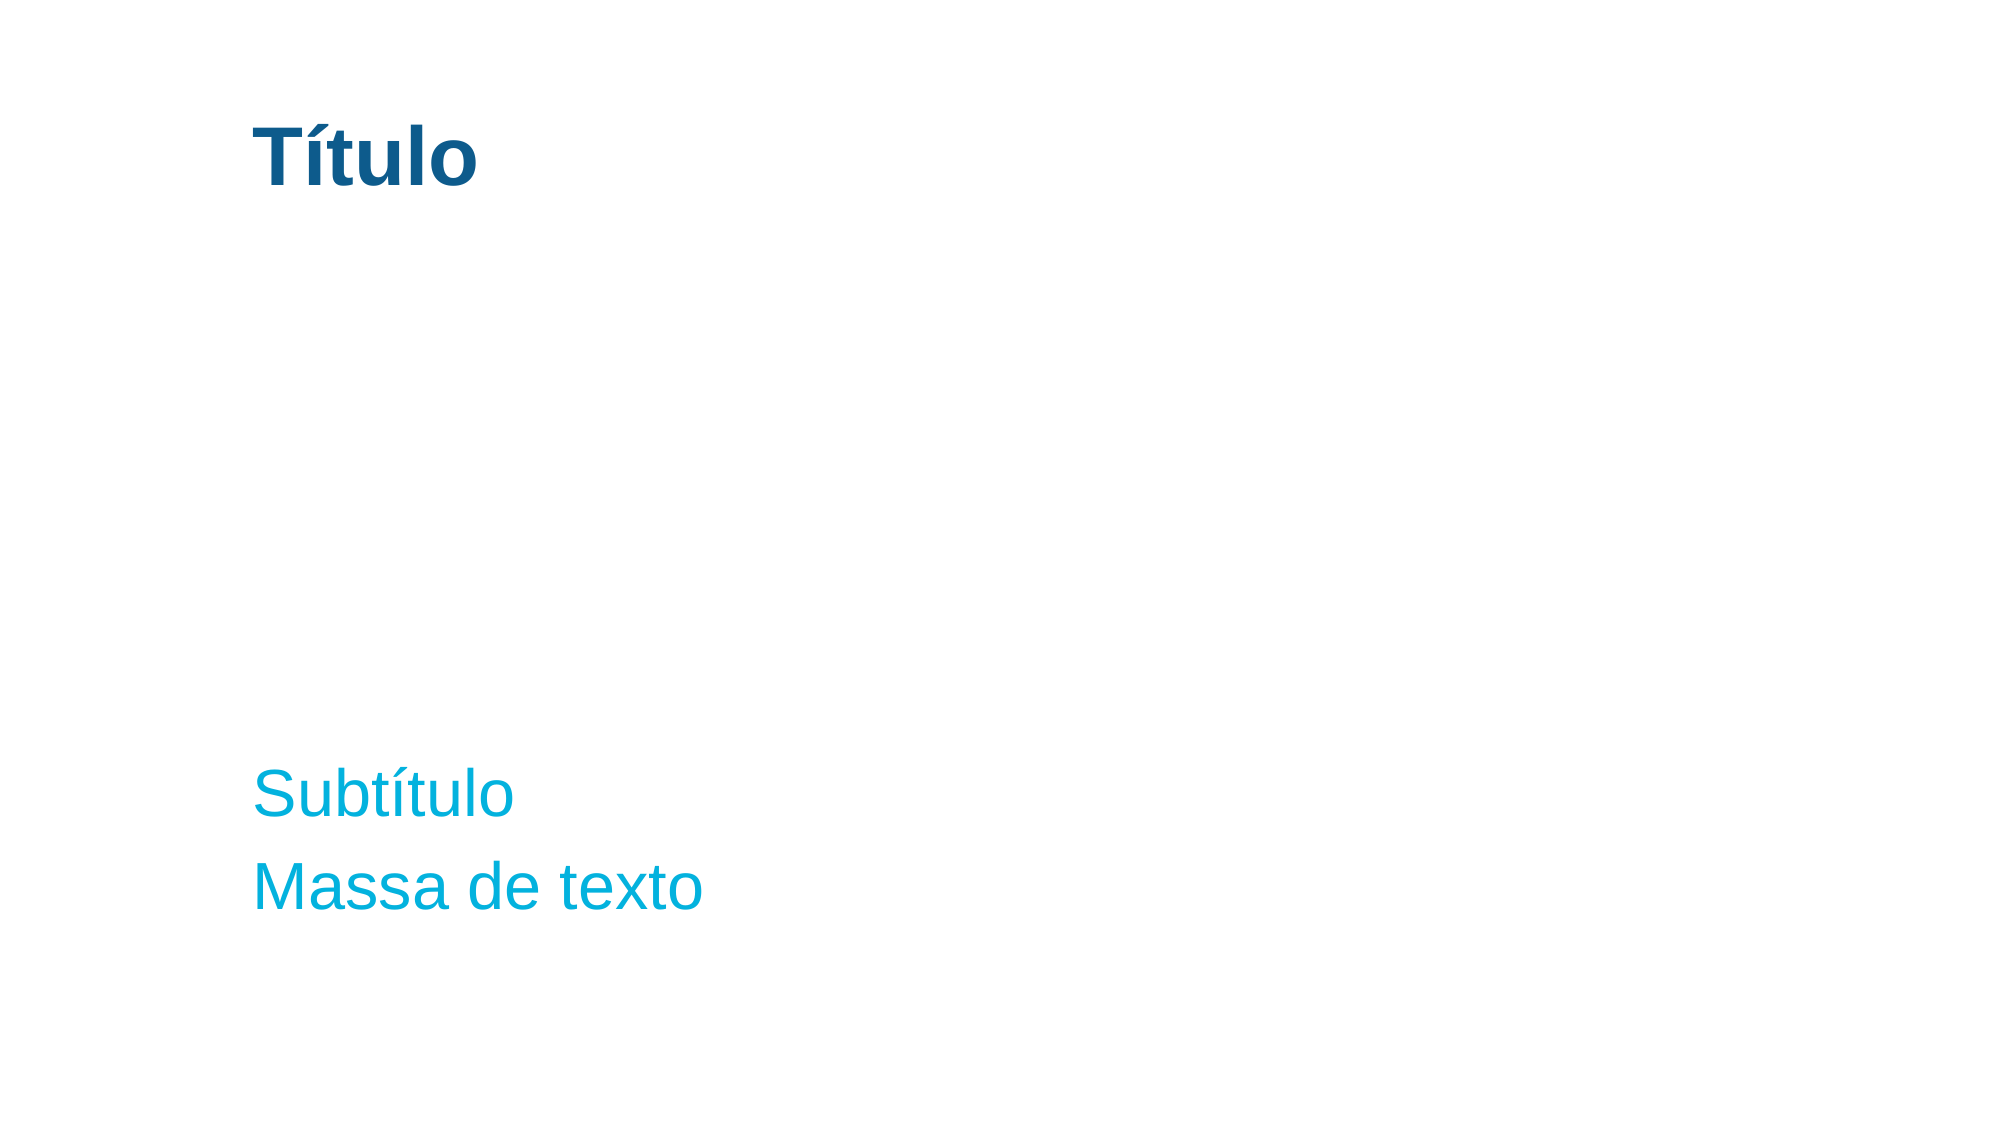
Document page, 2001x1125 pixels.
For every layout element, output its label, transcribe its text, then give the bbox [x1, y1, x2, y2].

list Título [237, 105, 600, 191]
list Subtítulo Massa de texto [237, 752, 763, 941]
